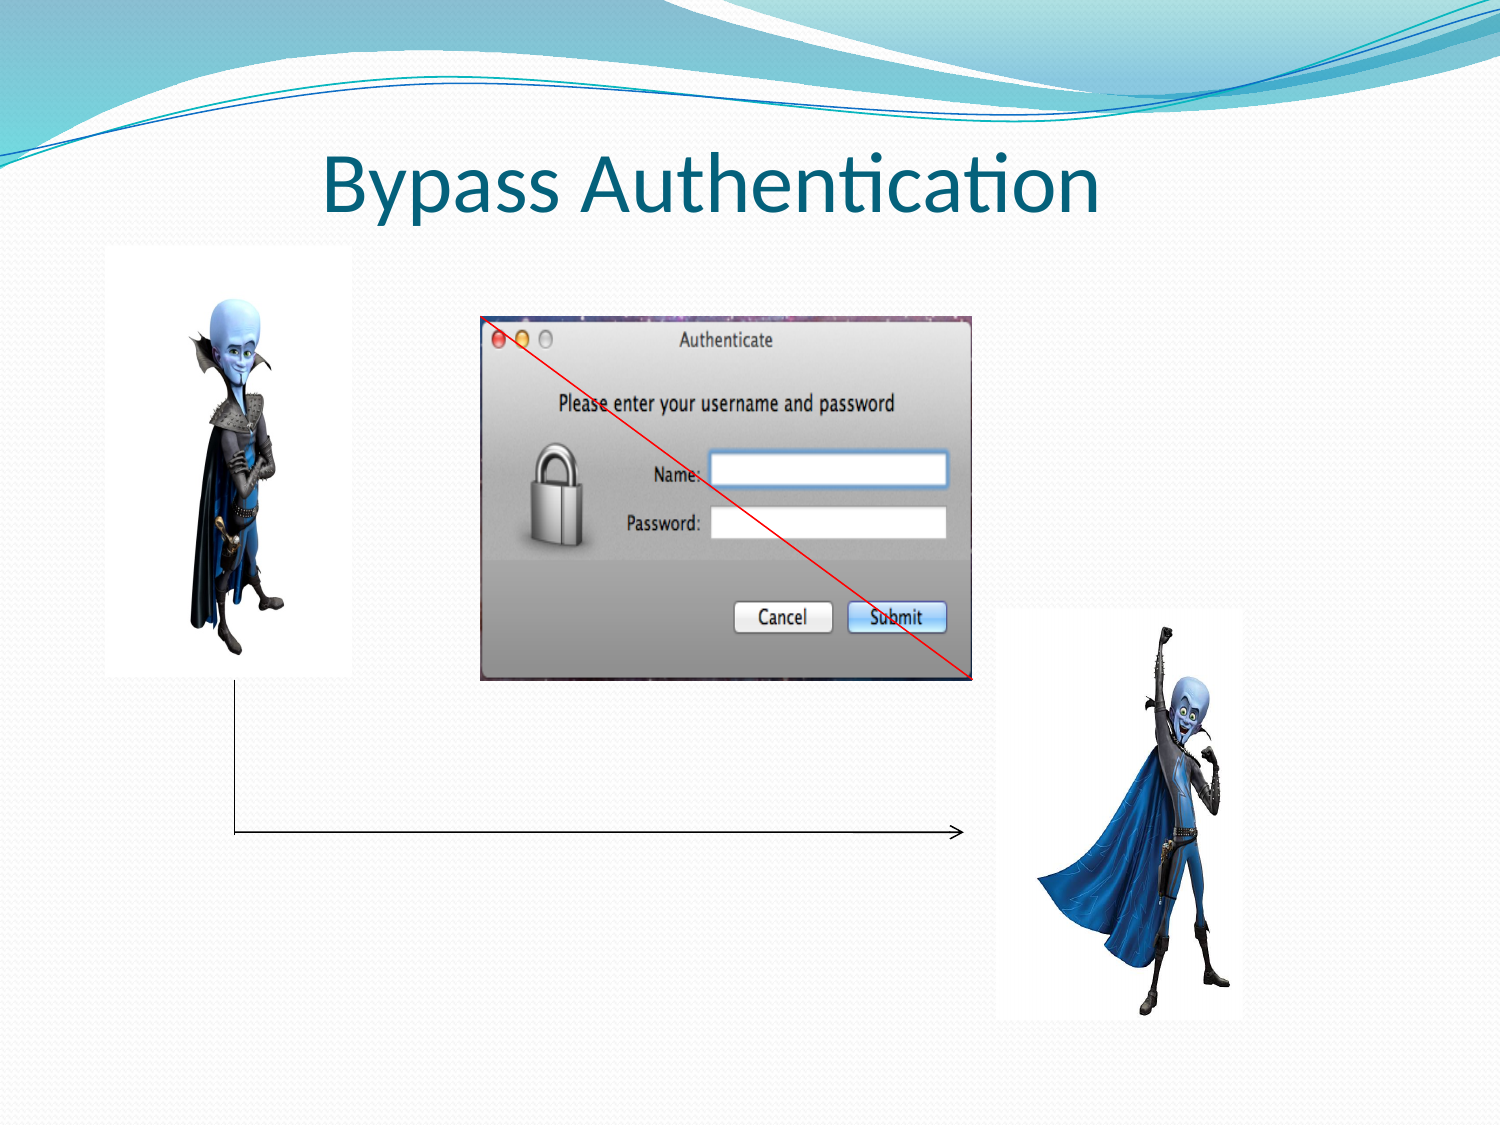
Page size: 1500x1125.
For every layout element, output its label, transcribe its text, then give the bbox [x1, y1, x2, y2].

title Bypass Authentication [257, 117, 1168, 230]
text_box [480, 316, 973, 680]
picture [105, 245, 352, 678]
picture [995, 609, 1243, 1020]
